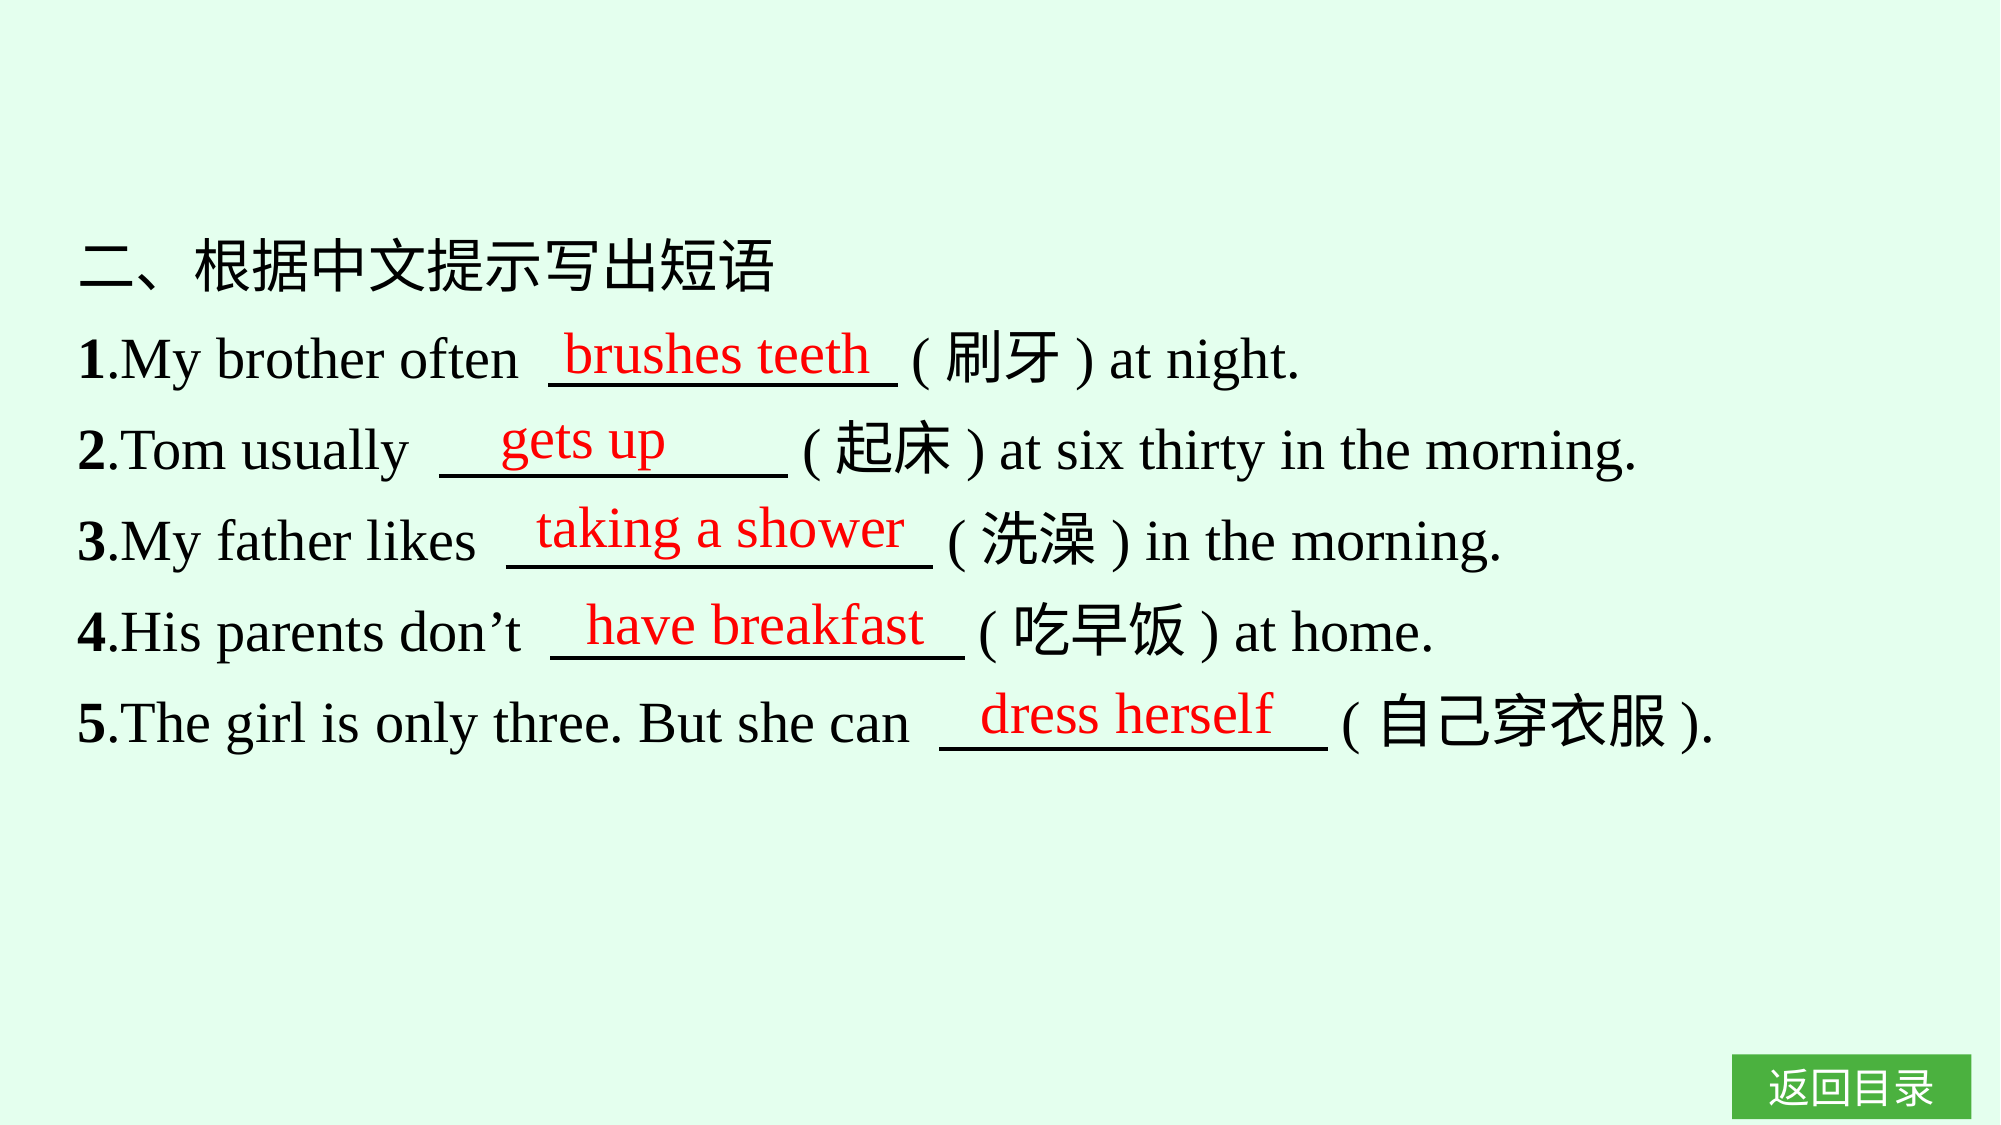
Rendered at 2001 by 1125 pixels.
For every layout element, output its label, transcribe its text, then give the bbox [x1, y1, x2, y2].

text_box gets up [485, 378, 683, 478]
text_box dress herself [966, 653, 1289, 753]
text_box brushes teeth [550, 294, 887, 393]
text_box 二、根据中文提示写出短语 1.My brother often (刷牙) at night. 2.Tom usually (起床) at six thirty in the morning. 3.My father likes (洗澡) in the morning. 4.His parents don’t (吃早饭) at home. 5.The girl is only three. But she can (自己穿衣服). [62, 200, 1938, 762]
text_box taking a shower [521, 468, 921, 567]
text_box have breakfast [571, 564, 940, 664]
